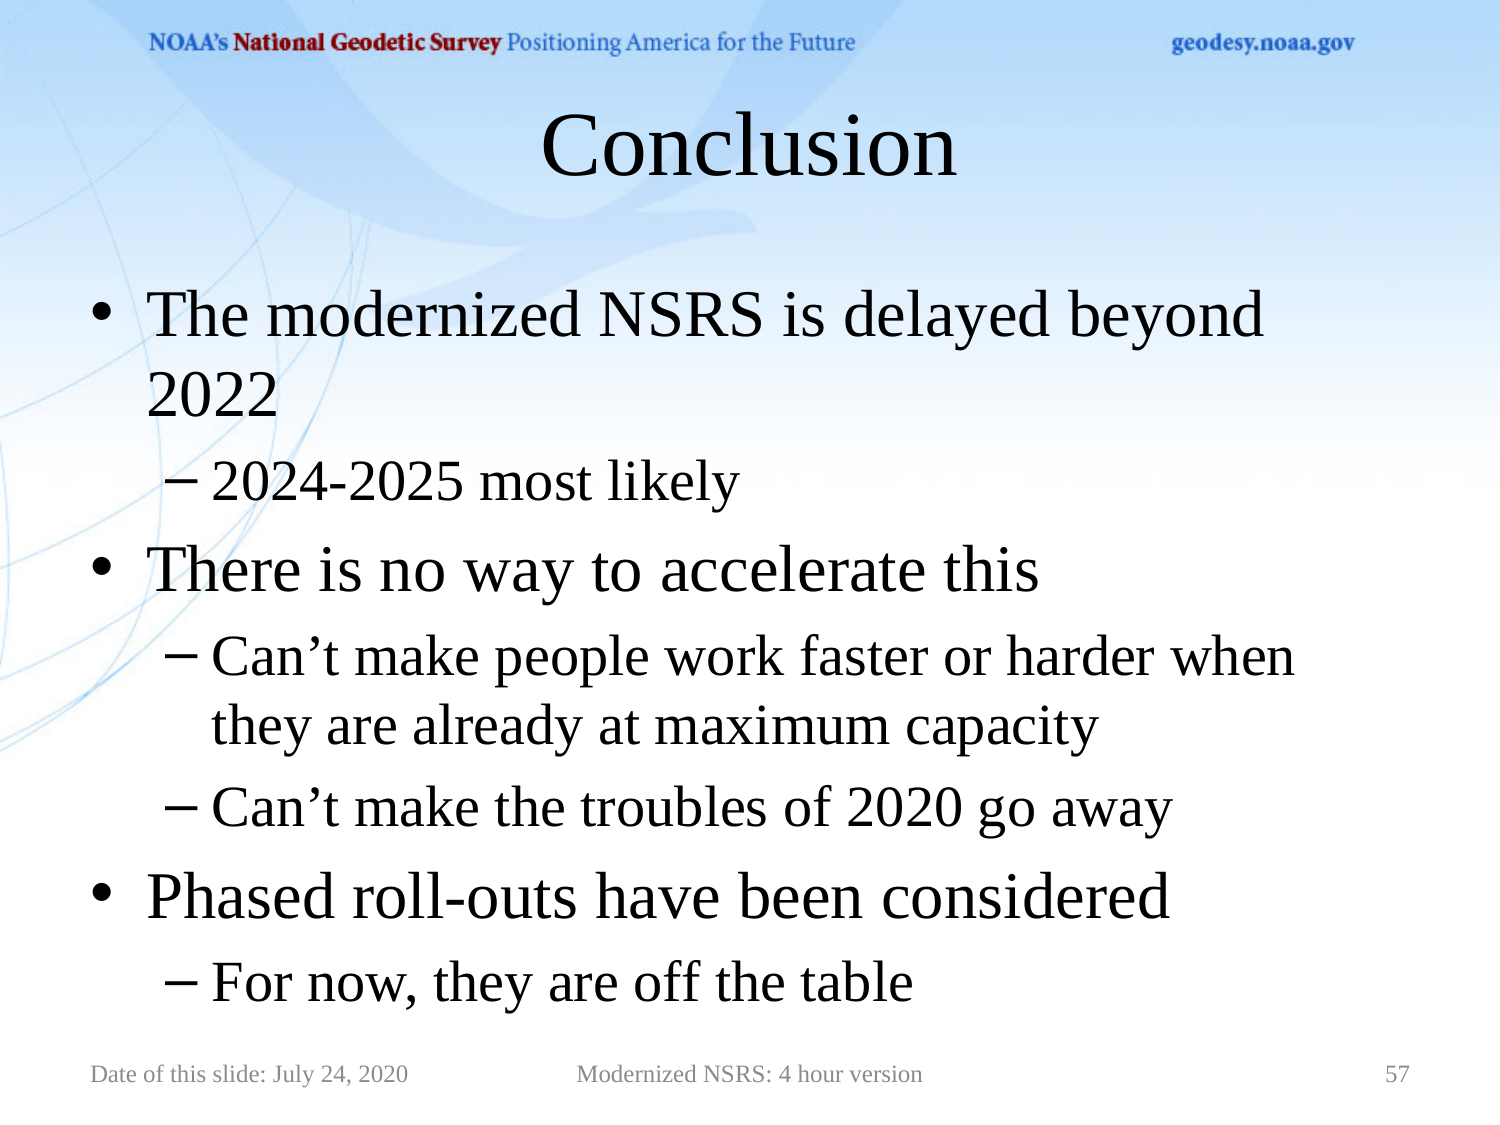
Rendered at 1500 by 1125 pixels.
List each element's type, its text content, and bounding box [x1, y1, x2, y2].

footer Modernized NSRS: 4 hour version [512, 1042, 988, 1103]
slide_number 57 [1074, 1042, 1425, 1103]
picture [0, 0, 1500, 1125]
title Conclusion [75, 45, 1425, 233]
list The modernized NSRS is delayed beyond 2022 2024-2025 most likely There is no way to accelerate this Can’t make people work faster or harder when they are already at maximum capacity Can’t make the troubles of 2020 go away Phased roll-outs have been considered For now, they are off the table [75, 262, 1425, 1005]
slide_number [75, 1042, 425, 1103]
